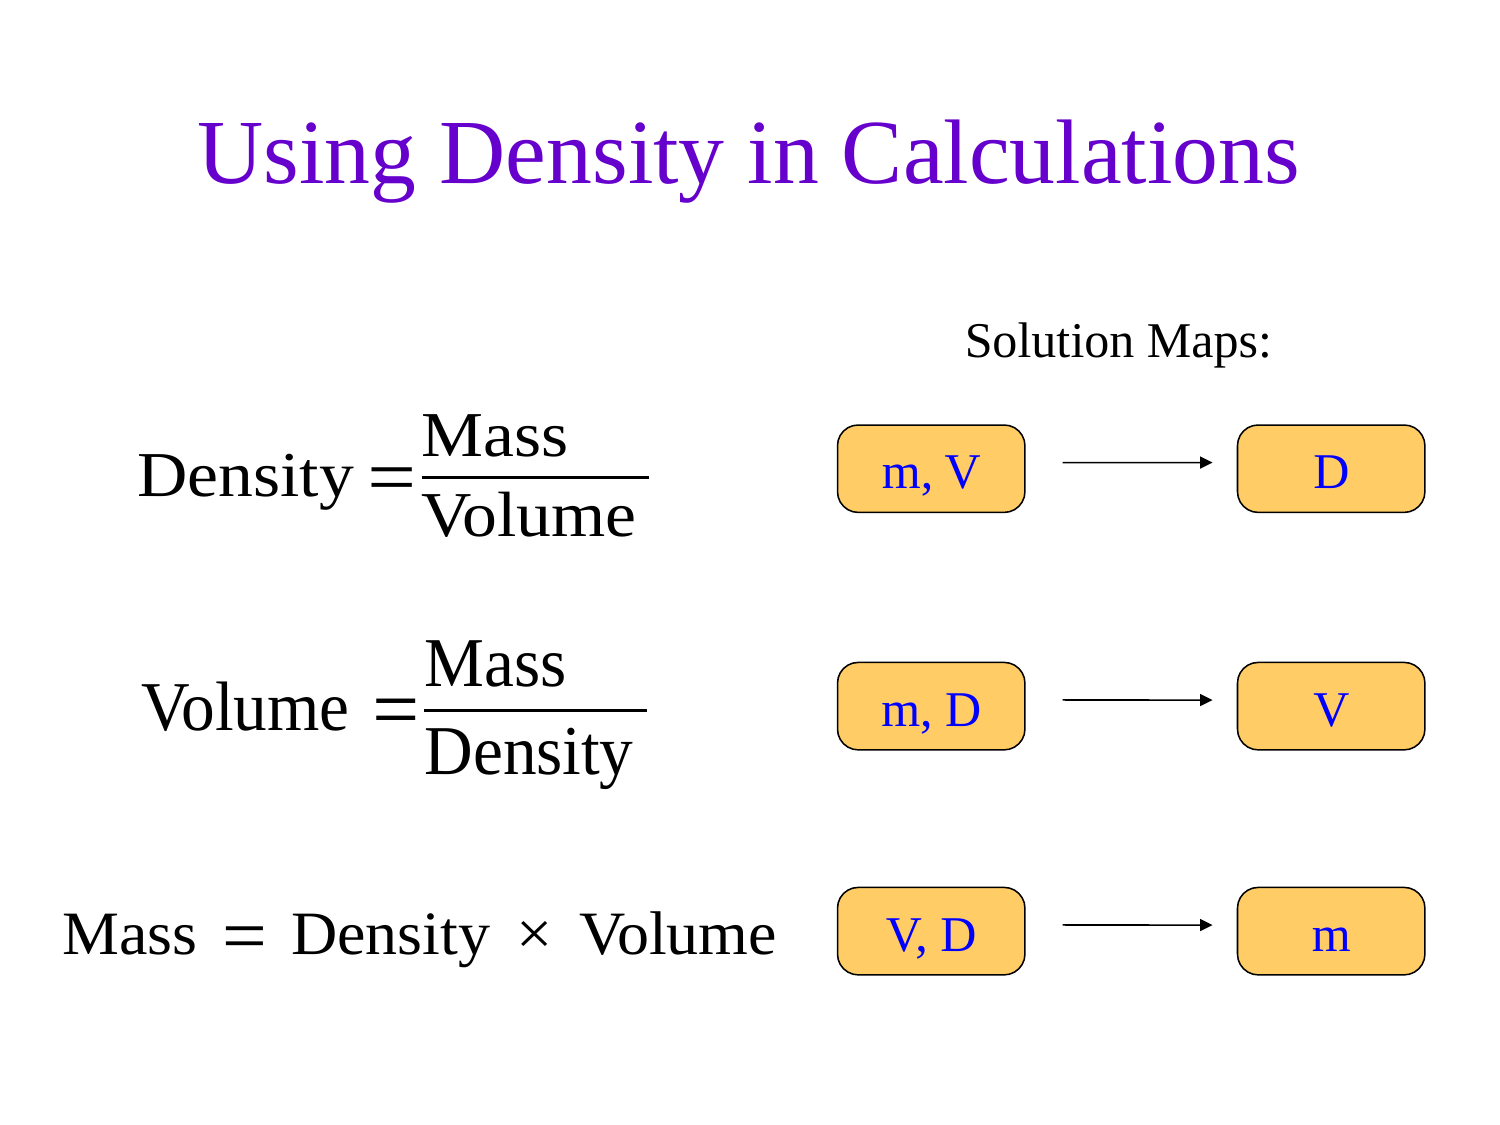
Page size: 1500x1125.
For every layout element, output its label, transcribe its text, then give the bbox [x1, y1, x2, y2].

text_box V [1237, 662, 1425, 750]
text_box D [1237, 425, 1425, 513]
text_box Solution Maps: [949, 299, 1288, 376]
text_box m [1237, 887, 1425, 975]
text_box [1062, 918, 1213, 932]
text_box Using Density in Calculations [112, 52, 1388, 241]
text_box [1062, 693, 1213, 707]
text_box [1062, 456, 1213, 469]
text_box m, D [837, 662, 1025, 750]
text_box V, D [837, 887, 1025, 975]
text_box m, V [837, 425, 1025, 513]
